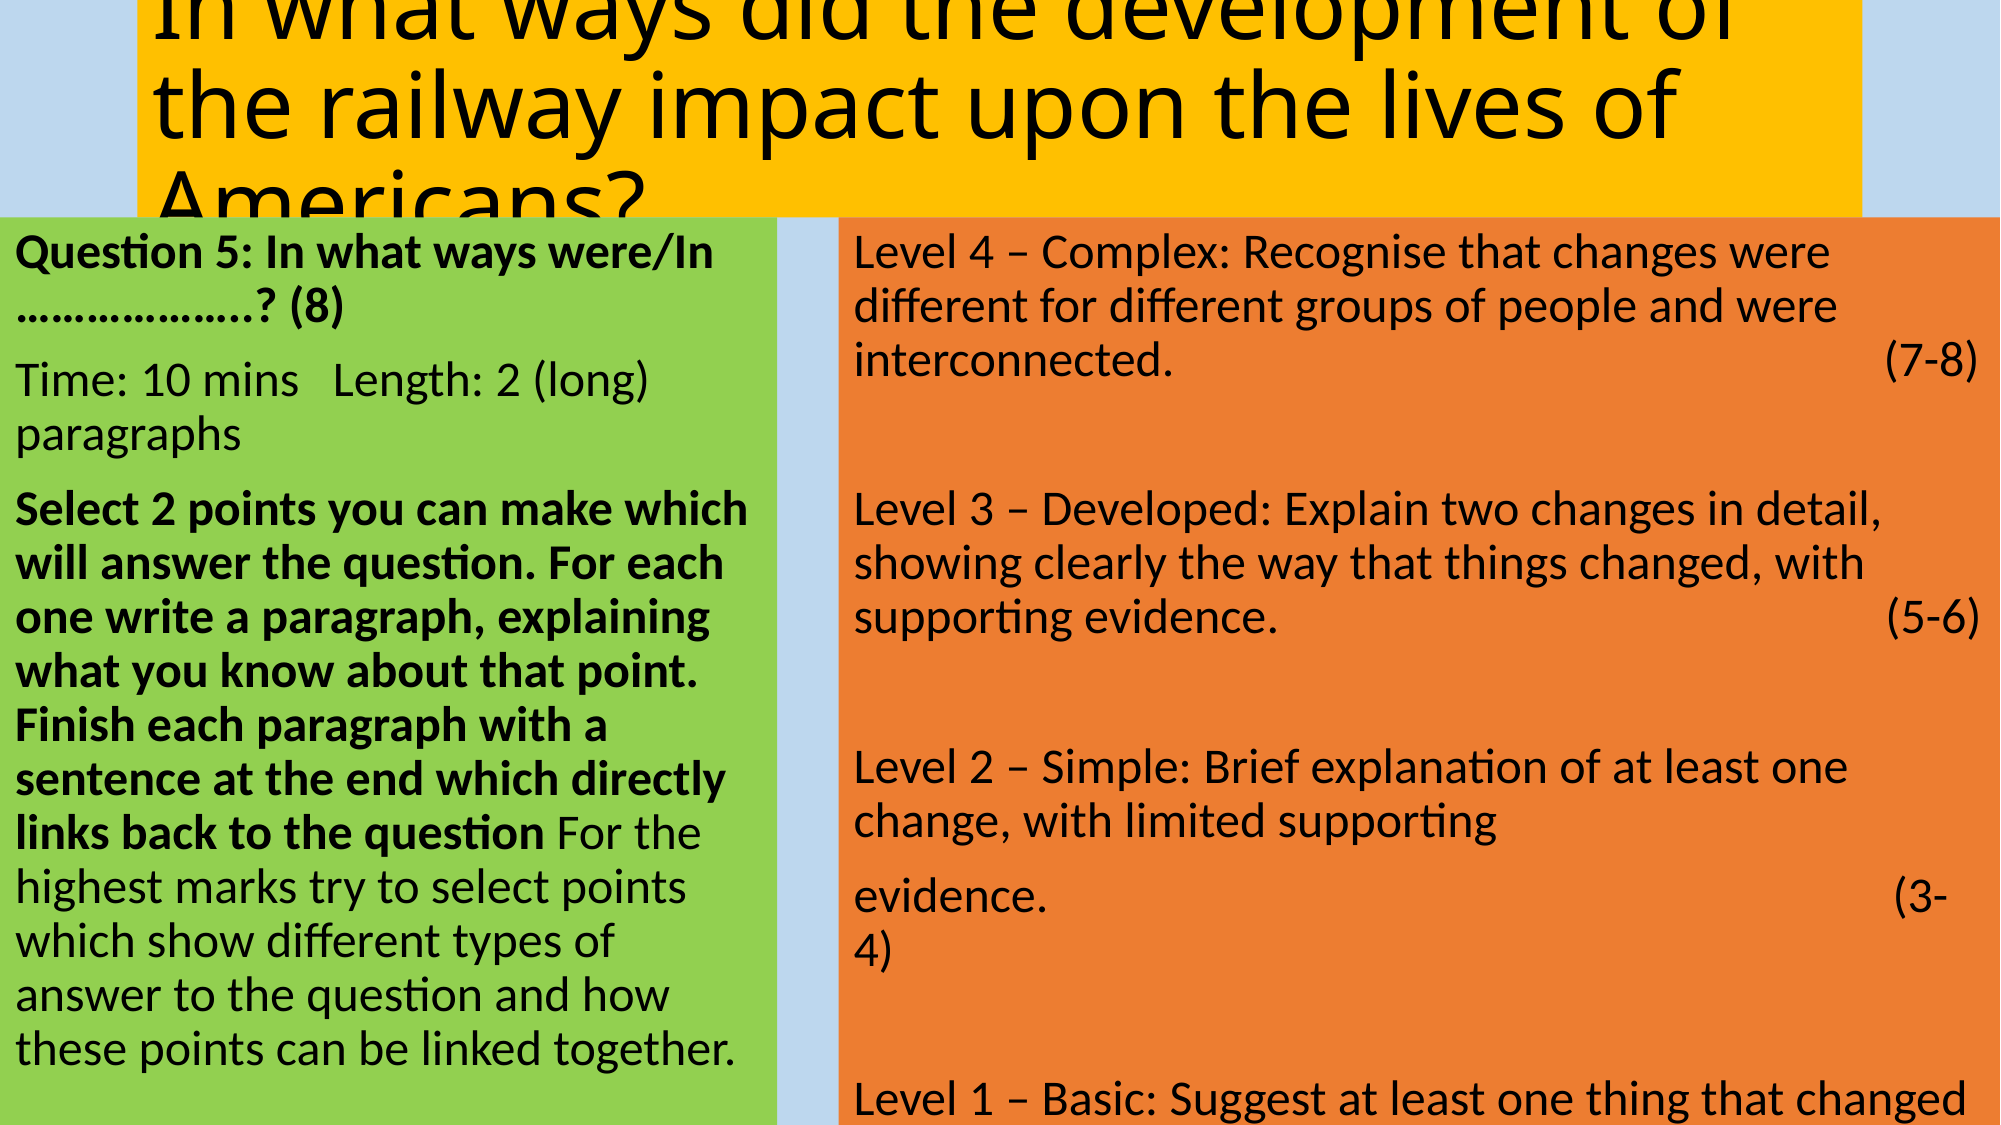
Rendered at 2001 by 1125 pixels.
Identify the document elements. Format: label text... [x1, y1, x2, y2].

title In what ways did the development of the railway impact upon the lives of Americans? [137, 0, 1863, 218]
text_box Level 4 – Complex: Recognise that changes were different for different groups of people and were interconnected. (7-8) Level 3 – Developed: Explain two changes in detail, showing clearly the way that things changed, with supporting evidence. (5-6) Level 2 – Simple: Brief explanation of at least one change, with limited supporting evidence. (3-4) Level 1 – Basic: Suggest at least one thing that changed but provide no evidence or explanation (1-2) [838, 217, 2000, 1125]
list Question 5: In what ways were/In ………………..? (8) Time: 10 mins Length: 2 (long) paragraphs Select 2 points you can make which will answer the question. For each one write a paragraph, explaining what you know about that point. Finish each paragraph with a sentence at the end which directly links back to the question For the highest marks try to select points which show different types of answer to the question and how these points can be linked together. [0, 217, 778, 1125]
